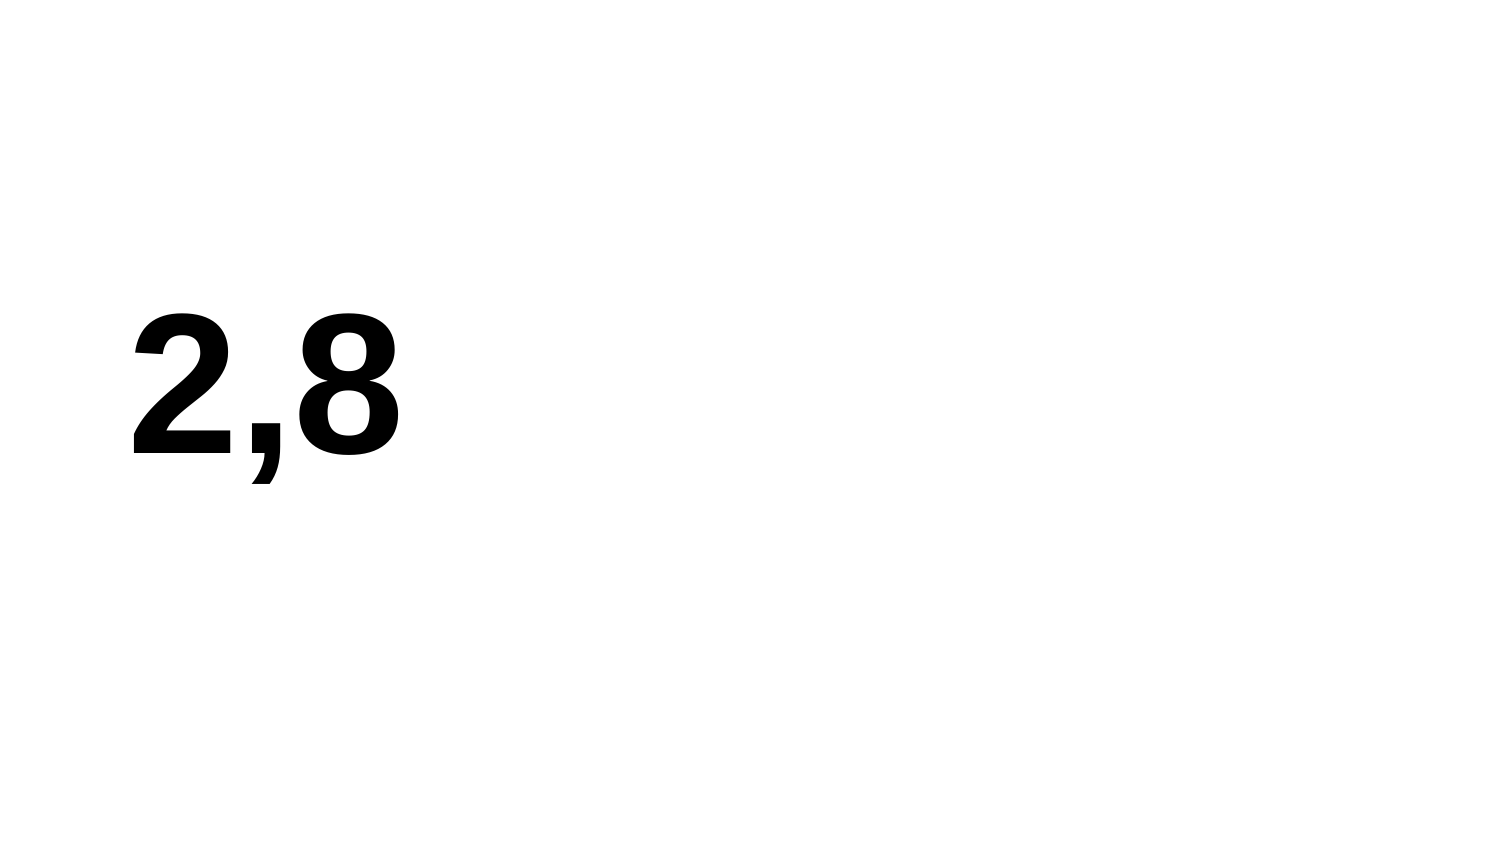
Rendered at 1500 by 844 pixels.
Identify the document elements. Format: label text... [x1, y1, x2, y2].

text_box 2,8 [112, 235, 1388, 509]
